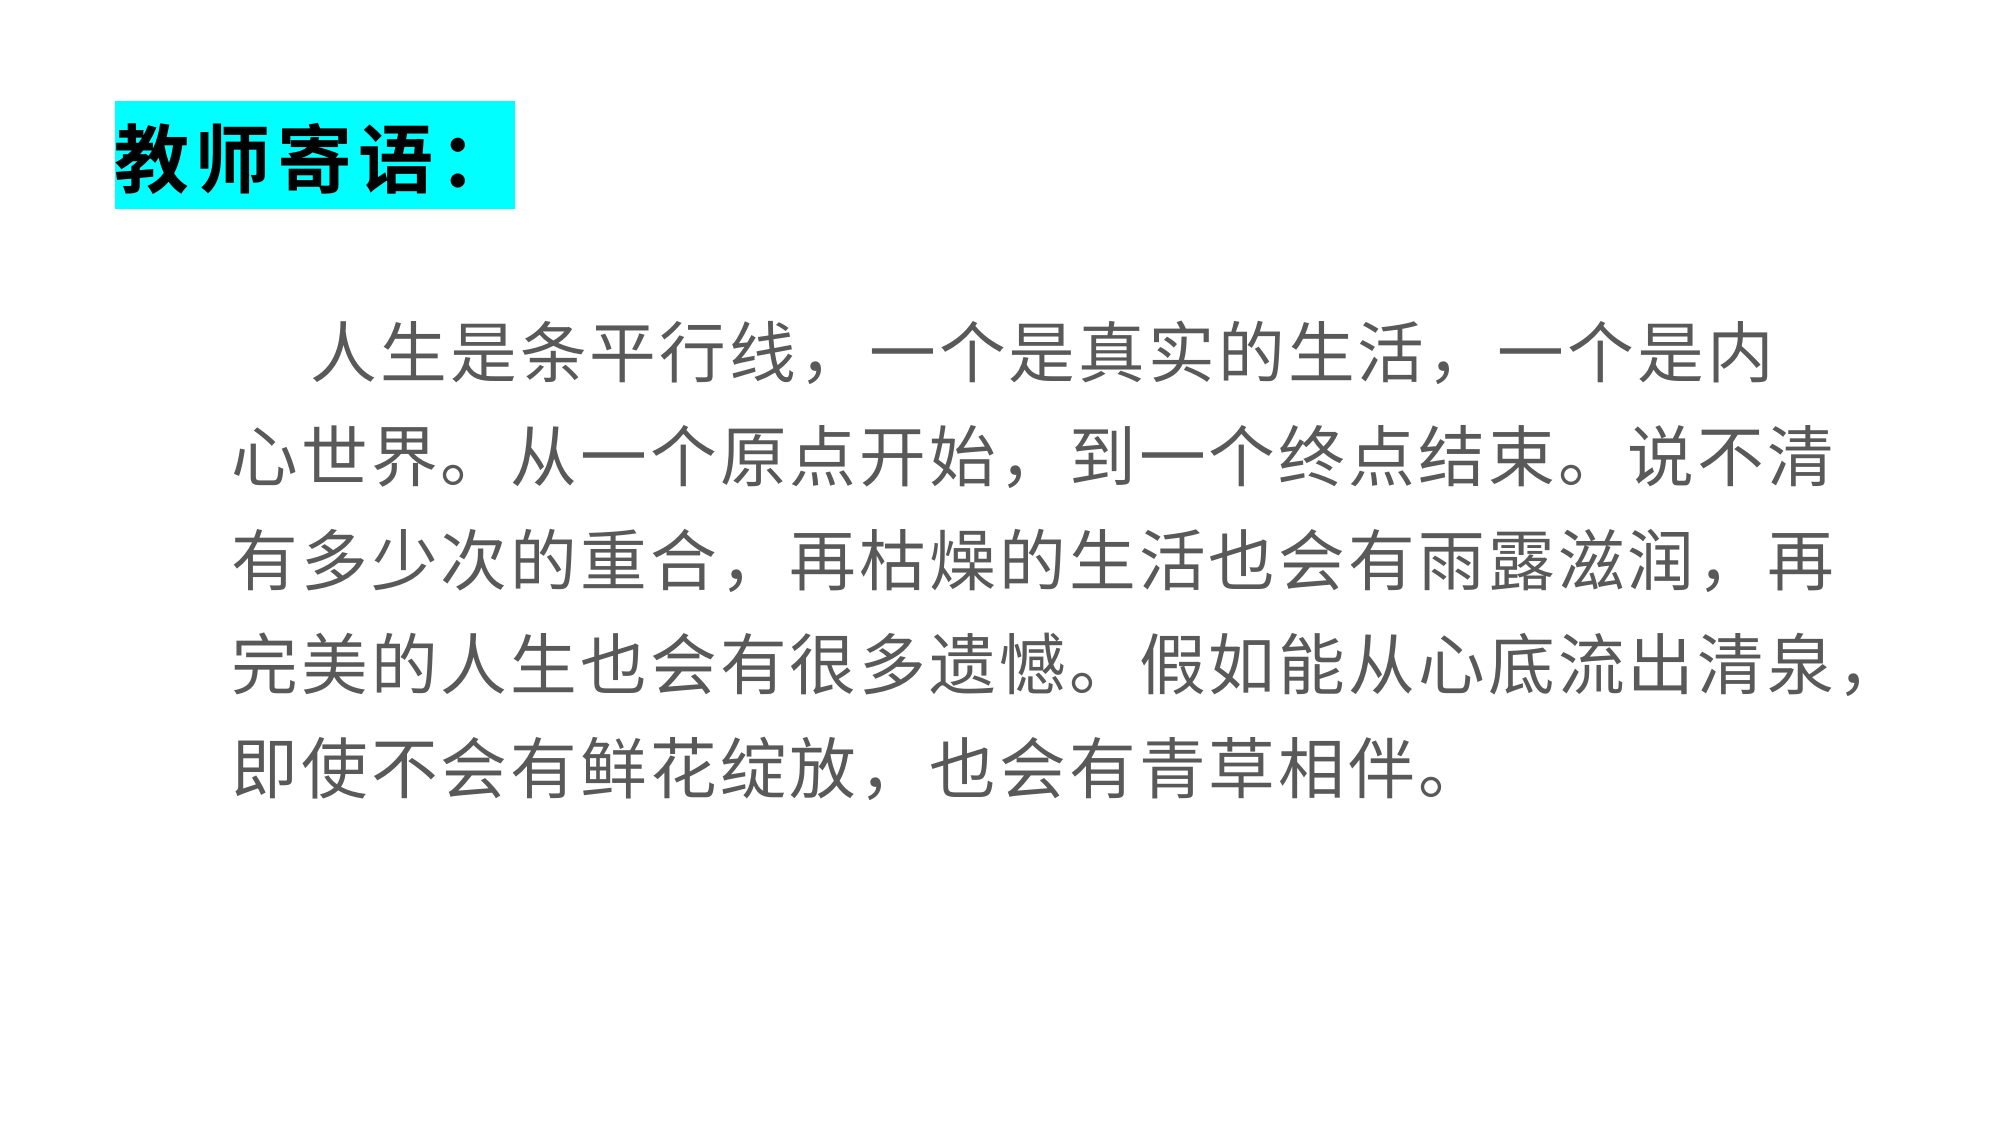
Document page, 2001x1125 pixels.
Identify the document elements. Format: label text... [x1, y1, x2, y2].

list 人生是条平行线，一个是真实的生活，一个是内心世界。从一个原点开始，到一个终点结束。说不清有多少次的重合，再枯燥的生活也会有雨露滋润，再完美的人生也会有很多遗憾。假如能从心底流出清泉，即使不会有鲜花绽放，也会有青草相伴。 [178, 278, 1856, 1022]
title 教师寄语： [99, 99, 1900, 216]
